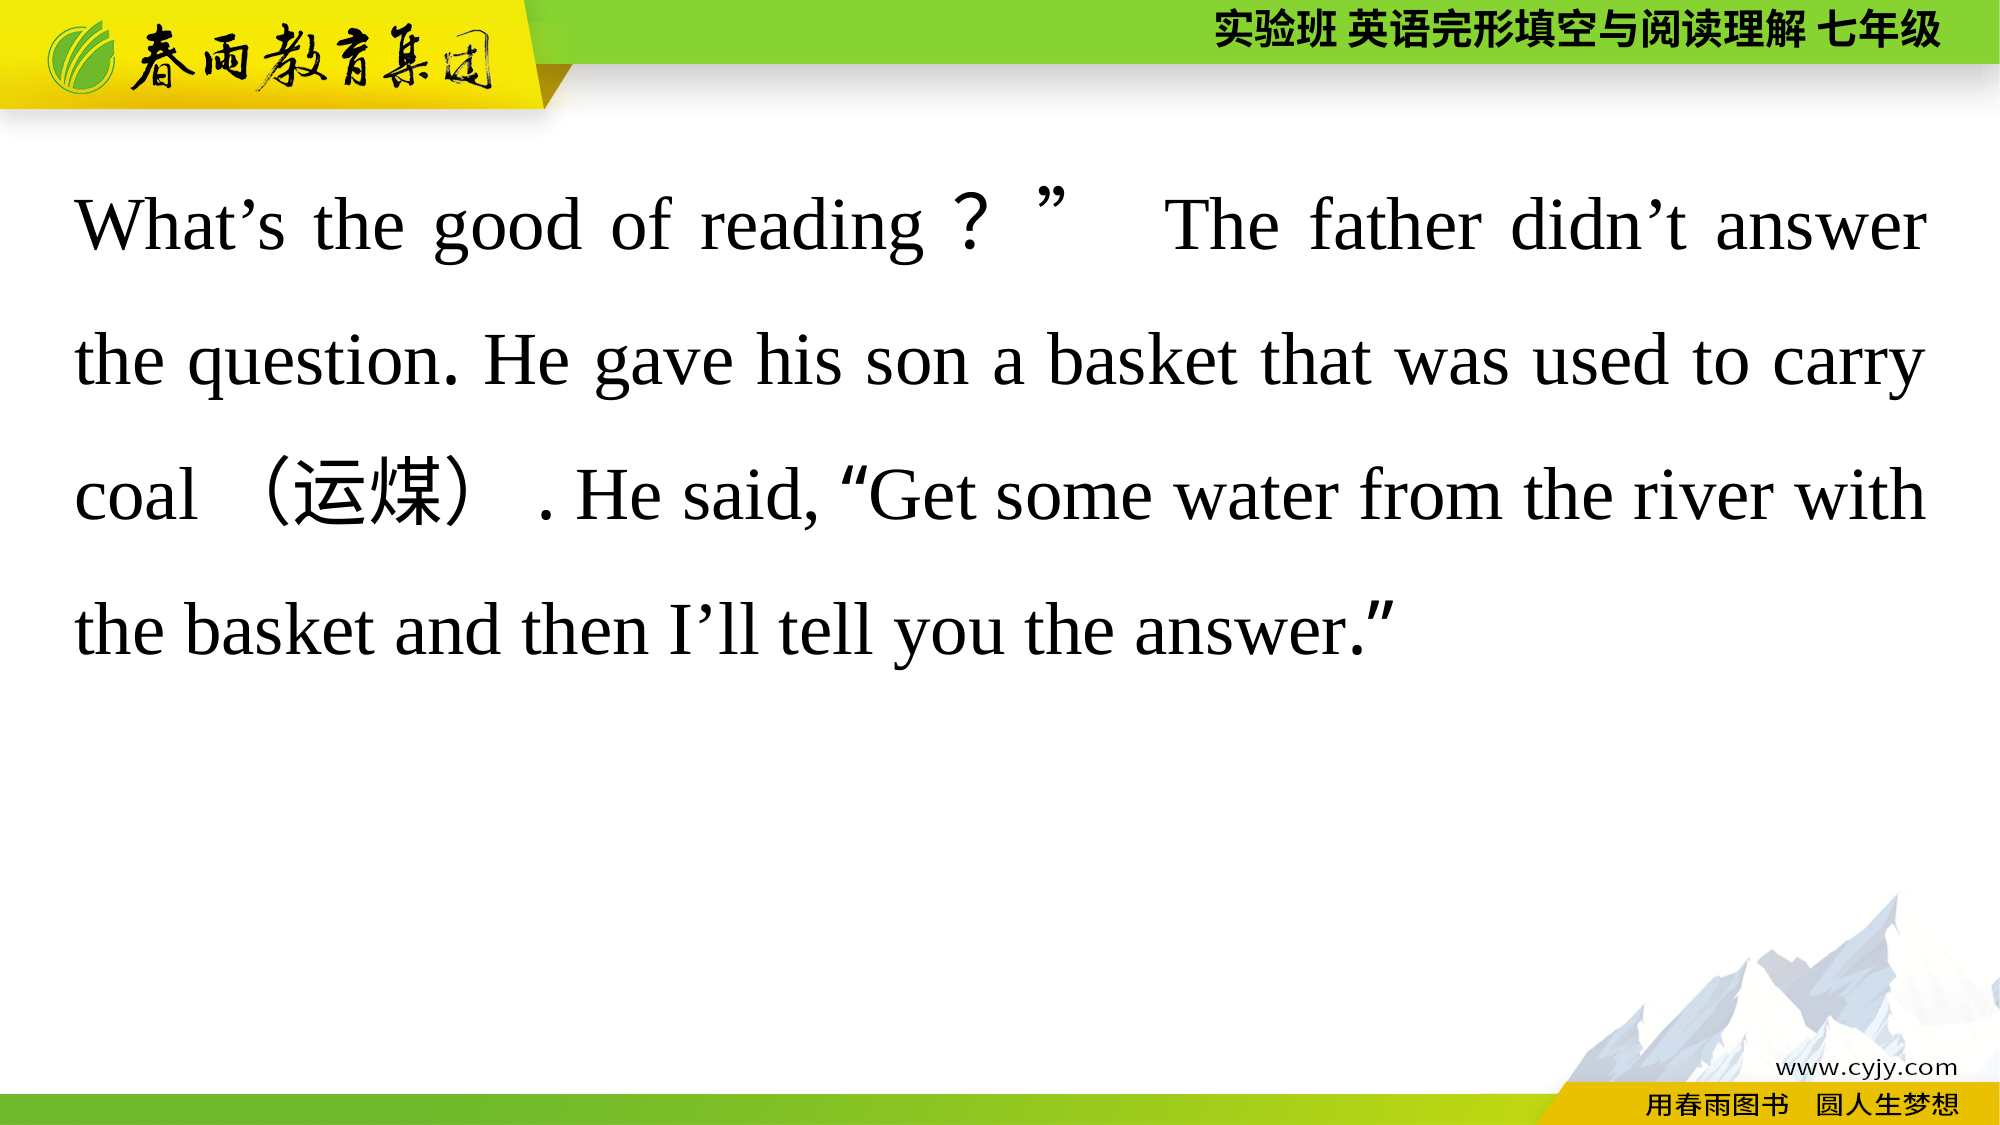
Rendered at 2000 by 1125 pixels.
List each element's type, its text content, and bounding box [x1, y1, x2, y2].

list What’s the good of reading？” The father didn’t answer the question. He gave his son a basket that was used to carry coal（运煤）. He said, “Get some water from the river with the basket and then I’ll tell you the answer.” [59, 122, 1944, 666]
picture [0, 0, 2000, 1125]
